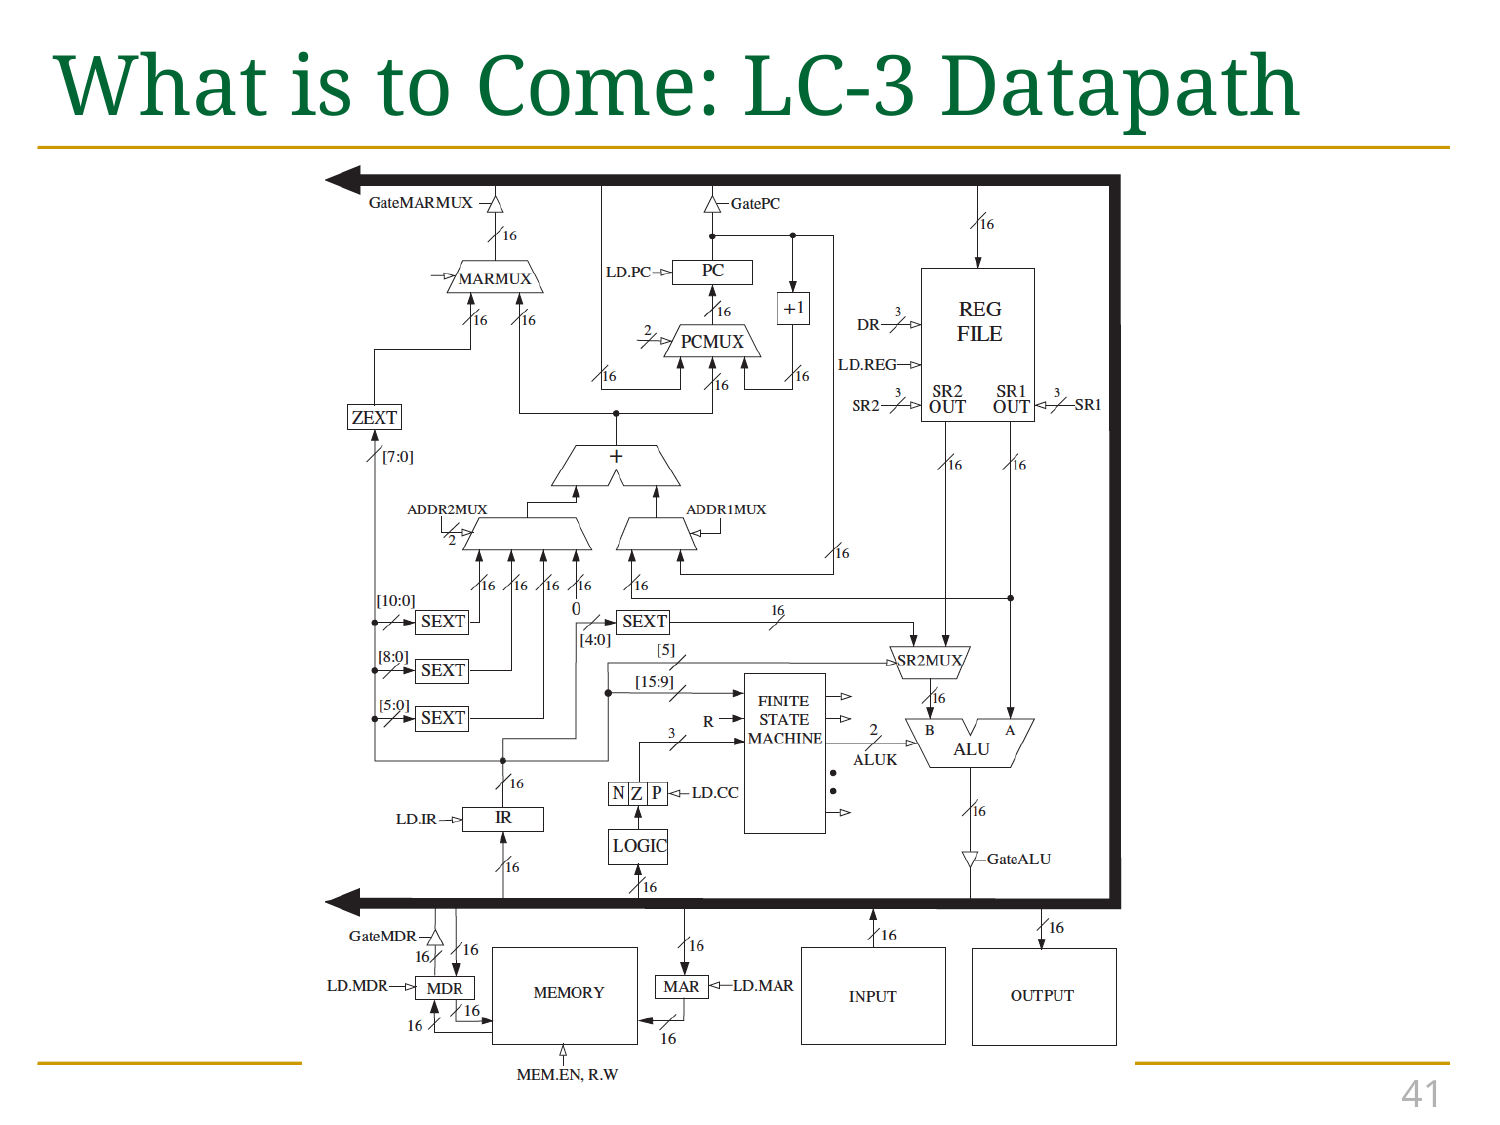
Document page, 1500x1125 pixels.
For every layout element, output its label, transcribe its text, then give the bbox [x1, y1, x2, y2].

title What is to Come: LC-3 Datapath [37, 24, 1450, 200]
picture [302, 156, 1135, 1097]
slide_number 41 [1121, 1066, 1460, 1125]
